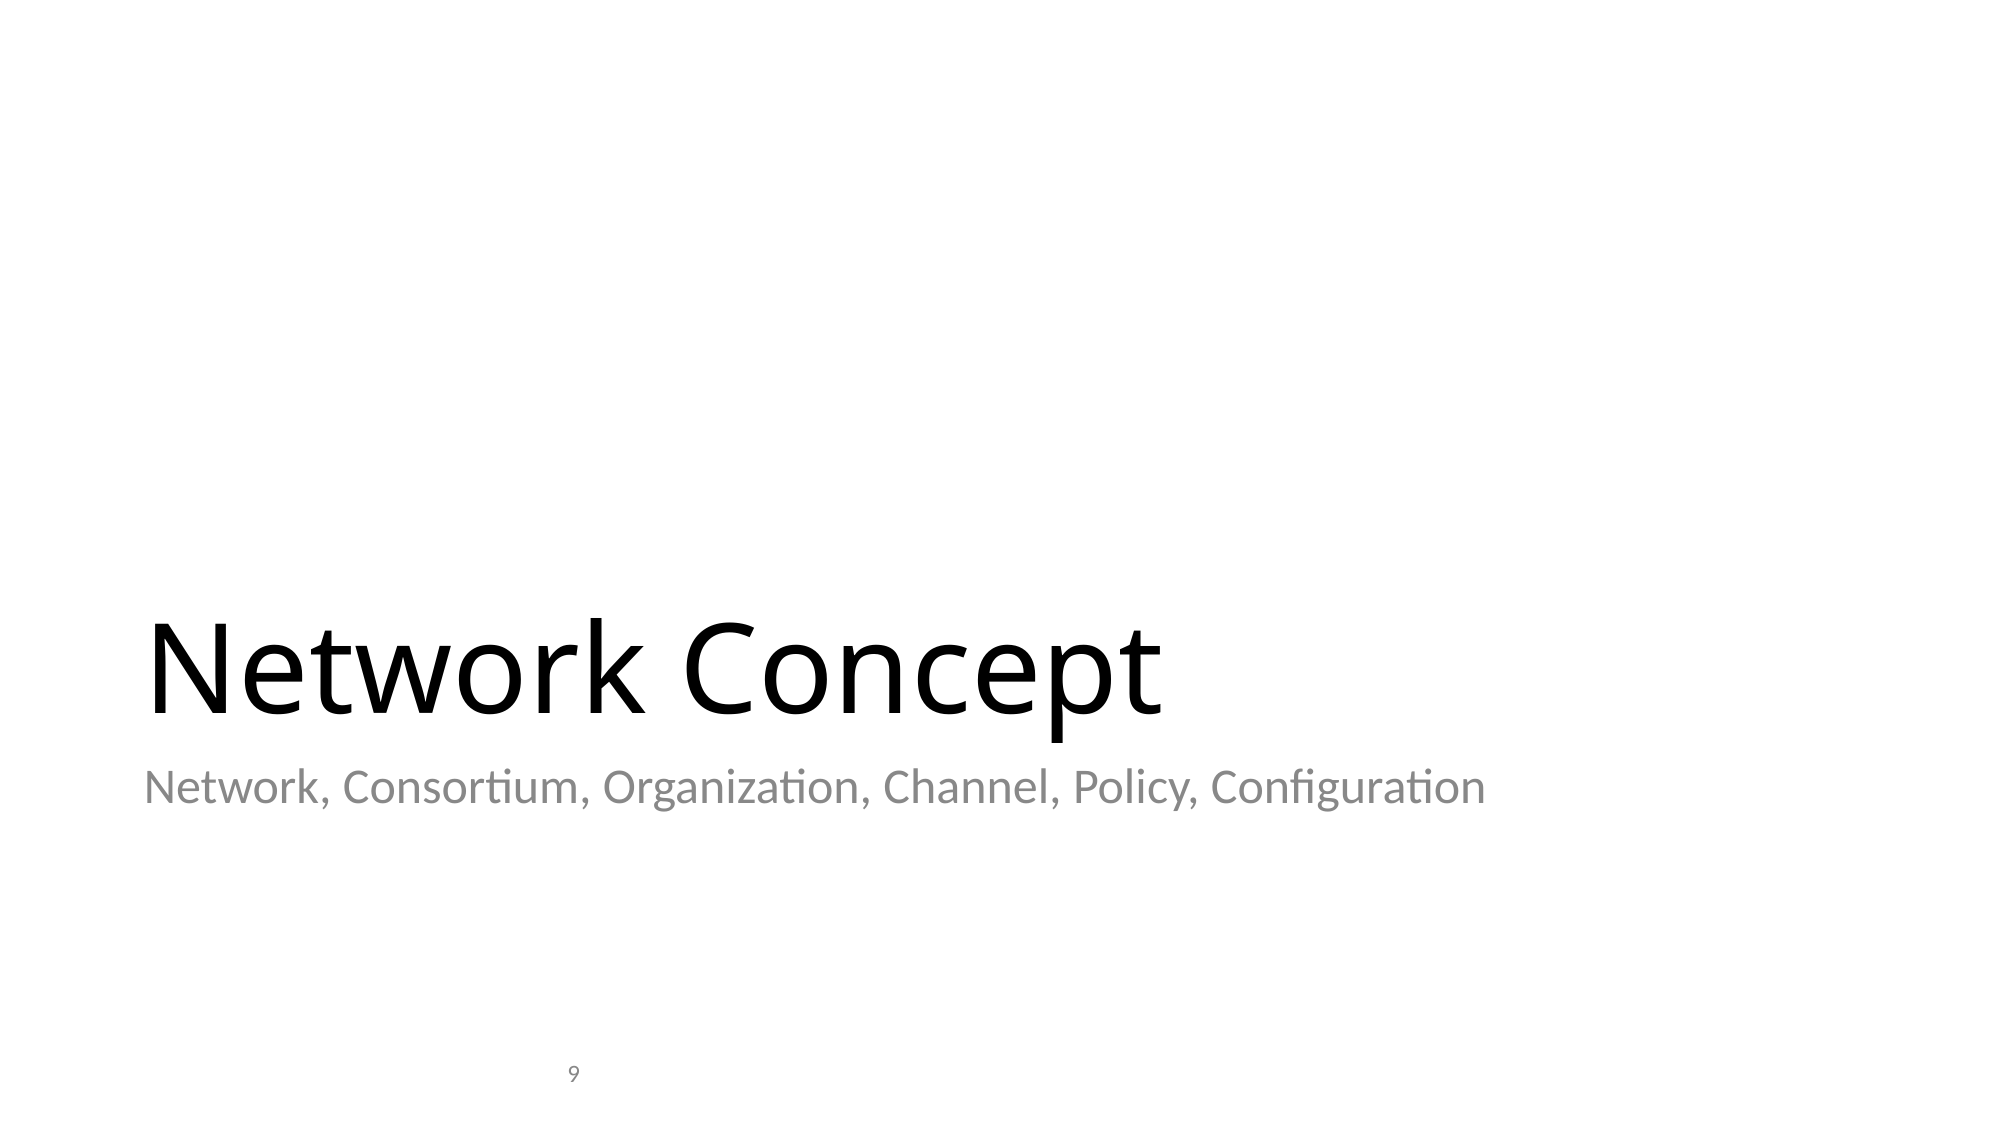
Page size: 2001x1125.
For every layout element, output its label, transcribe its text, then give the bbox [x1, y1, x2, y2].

list Network, Consortium, Organization, Channel, Policy, Configuration [135, 752, 1862, 1000]
title Network Concept [135, 279, 1862, 749]
slide_number 9 [556, 1050, 588, 1096]
